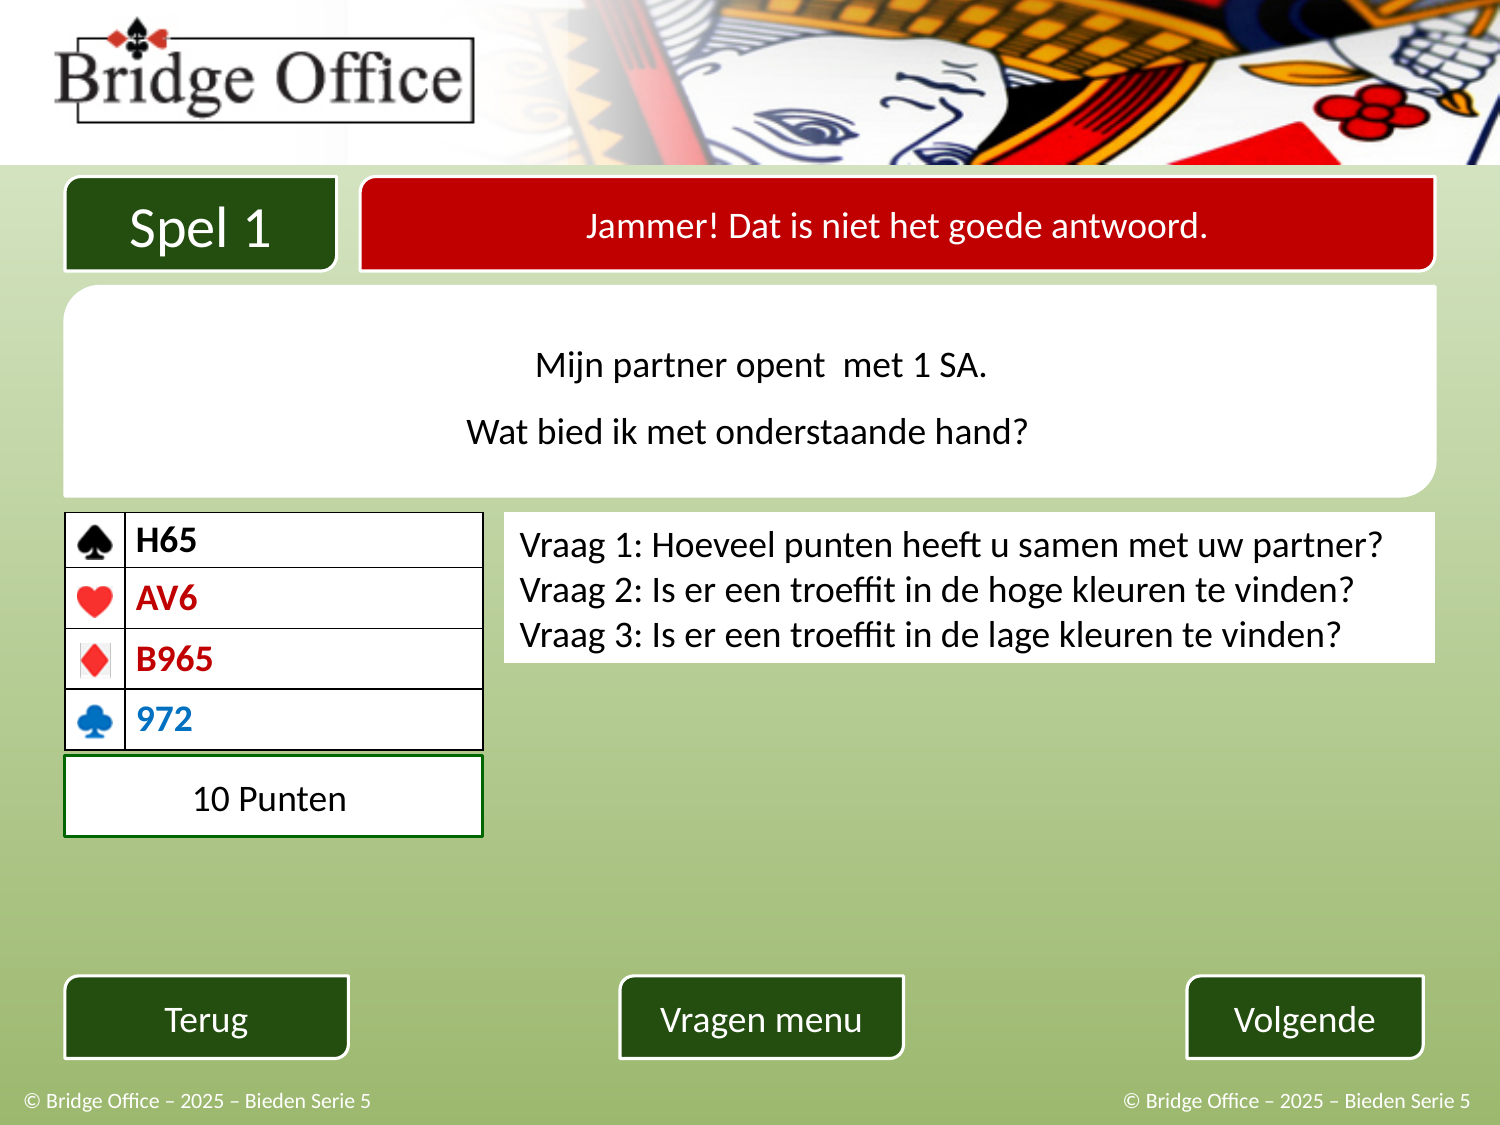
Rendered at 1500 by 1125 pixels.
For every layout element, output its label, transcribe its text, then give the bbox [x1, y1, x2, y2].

picture [0, 0, 1500, 166]
picture [77, 643, 114, 679]
text_box Mijn partner opent met 1 SA. [508, 332, 1015, 393]
table_cell B965 [126, 629, 482, 688]
text_box Vraag 1: Hoeveel punten heeft u samen met uw partner? Vraag 2: Is er een troeffit in de hoge kleuren te vinden? Vraag 3: Is er een troeffit in de lage kleuren te vinden? [504, 512, 1435, 663]
table_header [66, 513, 124, 567]
table_cell [66, 568, 124, 628]
text_box Vragen menu [618, 974, 906, 1061]
text_box Volgende [1185, 974, 1425, 1061]
table_header H65 [126, 513, 482, 567]
text_box © Bridge Office – 2025 – Bieden Serie 5 [1107, 1079, 1500, 1121]
table_cell [66, 690, 124, 749]
table_cell [66, 629, 124, 688]
text_box 10 Punten [63, 754, 484, 838]
table_cell AV6 [126, 568, 482, 628]
picture [77, 524, 114, 561]
picture [77, 703, 114, 740]
text_box Spel 1 [63, 179, 339, 273]
picture [77, 585, 114, 618]
text_box Jammer! Dat is niet het goede antwoord. [358, 179, 1437, 273]
text_box Terug [63, 974, 350, 1061]
text_box © Bridge Office – 2025 – Bieden Serie 5 [8, 1079, 393, 1121]
table_cell 972 [126, 690, 482, 749]
text_box [63, 284, 1437, 498]
text_box Wat bied ik met onderstaande hand? [451, 399, 1072, 460]
